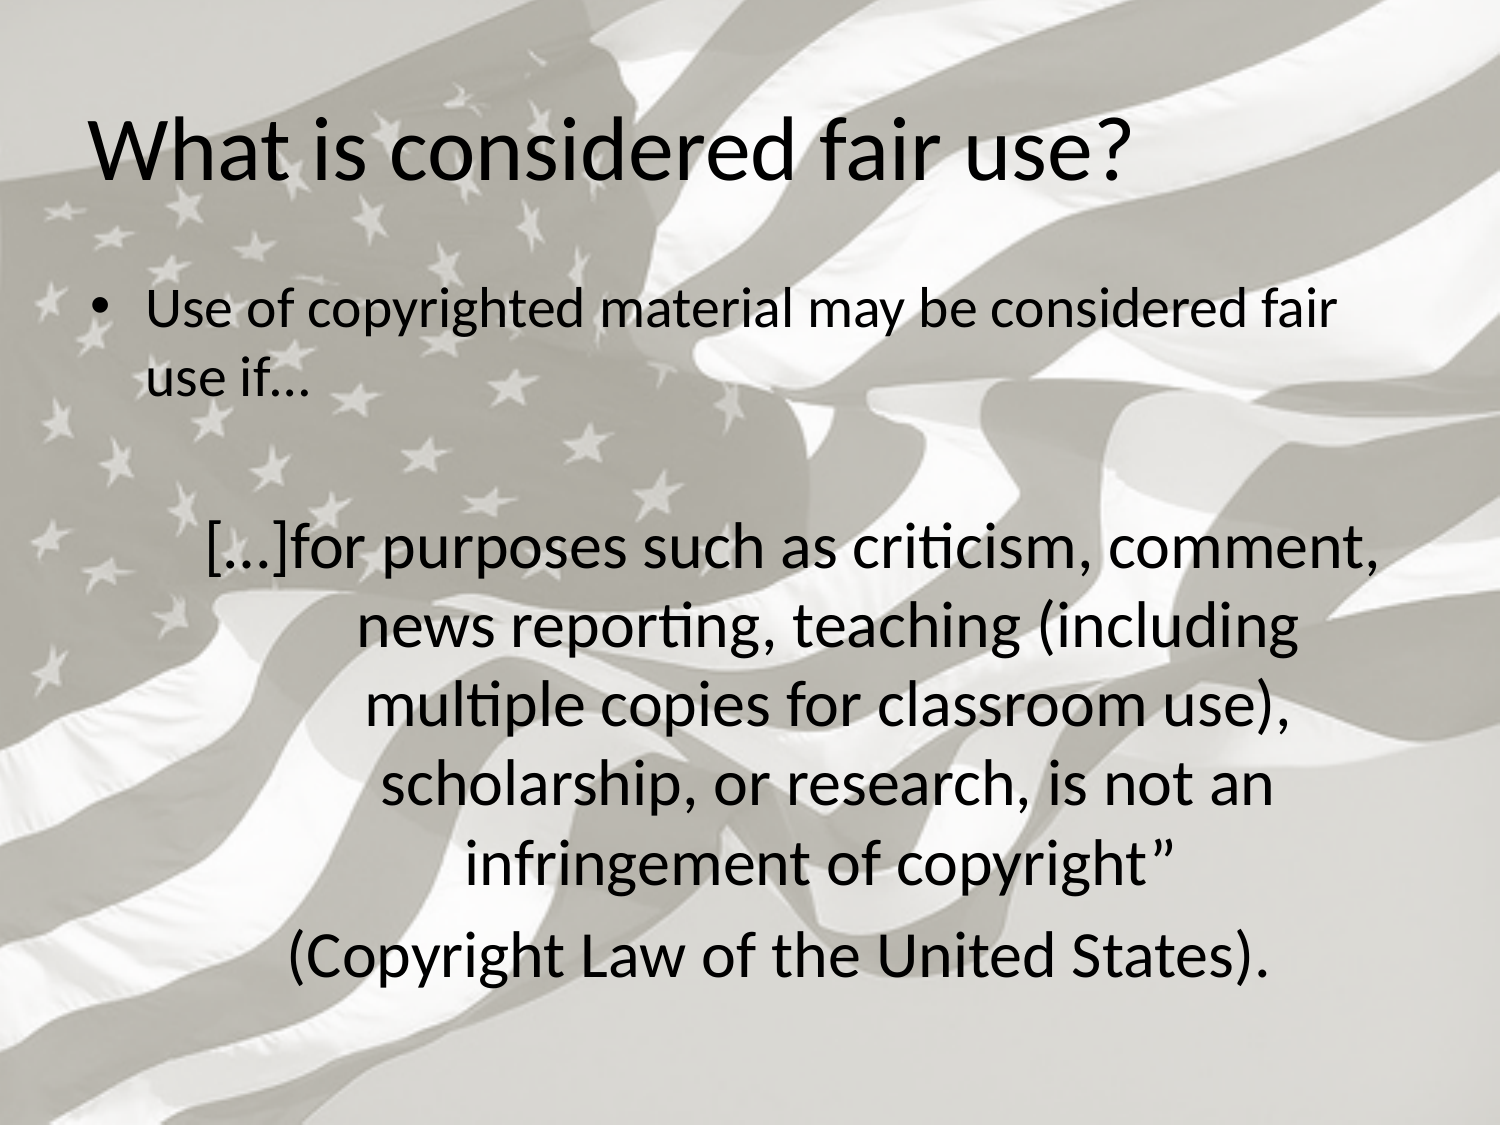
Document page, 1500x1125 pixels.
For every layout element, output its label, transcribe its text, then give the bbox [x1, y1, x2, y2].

list Use of copyrighted material may be considered fair use if… […]for purposes such as criticism, comment, news reporting, teaching (including multiple copies for classroom use), scholarship, or research, is not an infringement of copyright” (Copyright Law of the United States). [75, 262, 1425, 1005]
title What is considered fair use? [0, 50, 1288, 238]
